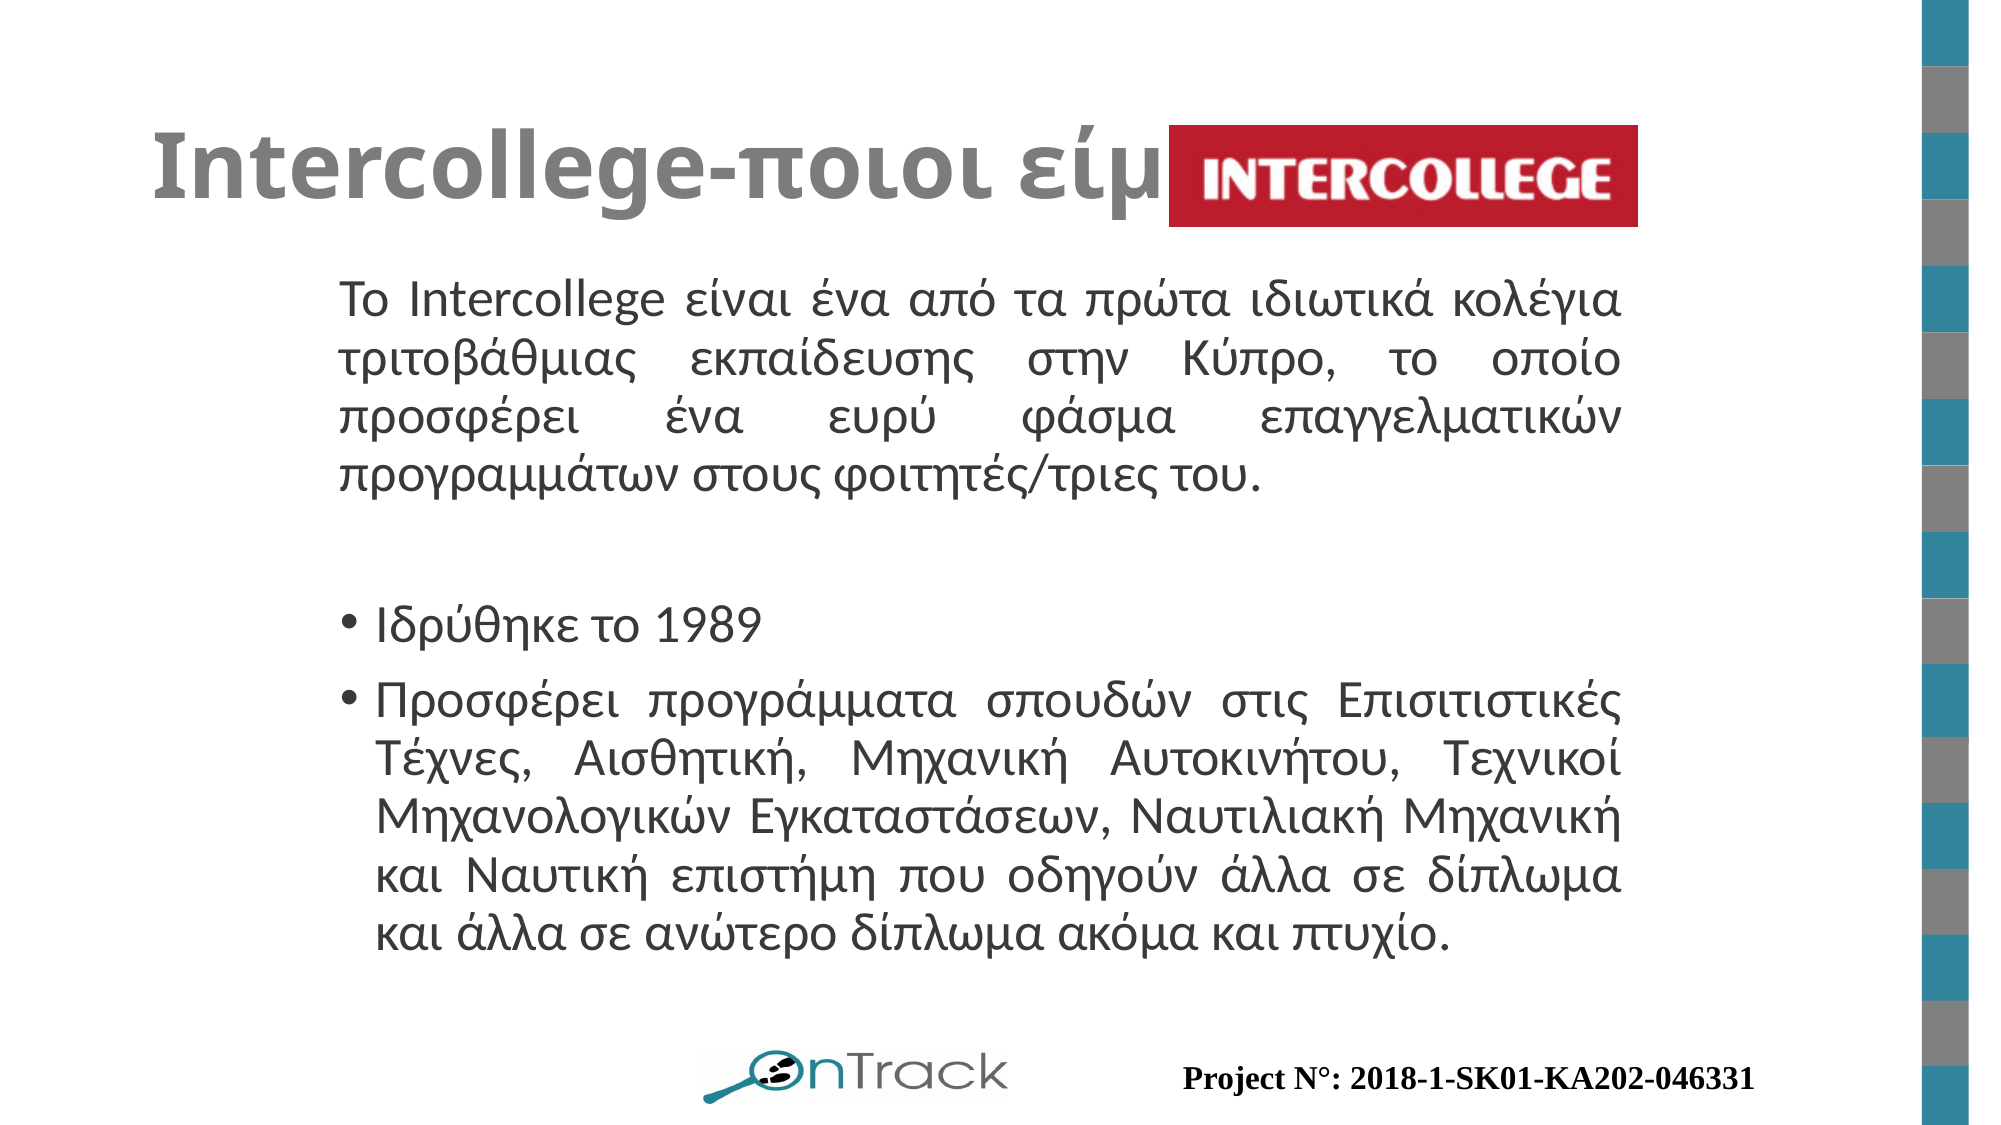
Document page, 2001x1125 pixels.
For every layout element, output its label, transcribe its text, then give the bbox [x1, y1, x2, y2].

title Intercollege-ποιοι είμαστε; [137, 59, 1863, 278]
picture [1169, 125, 1638, 227]
picture [703, 1048, 1008, 1104]
list Το Intercollege είναι ένα από τα πρώτα ιδιωτικά κολέγια τριτοβάθμιας εκπαίδευσης στην Κύπρο, το οποίο προσφέρει ένα ευρύ φάσμα επαγγελματικών προγραμμάτων στους φοιτητές/τριες του. Ιδρύθηκε το 1989 Προσφέρει προγράμματα σπουδών στις Επισιτιστικές Τέχνες, Αισθητική, Μηχανική Αυτοκινήτου, Τεχνικοί Μηχανολογικών Εγκαταστάσεων, Ναυτιλιακή Μηχανική και Ναυτική επιστήμη που οδηγούν άλλα σε δίπλωμα και άλλα σε ανώτερο δίπλωμα ακόμα και πτυχίο. [324, 278, 1638, 1000]
